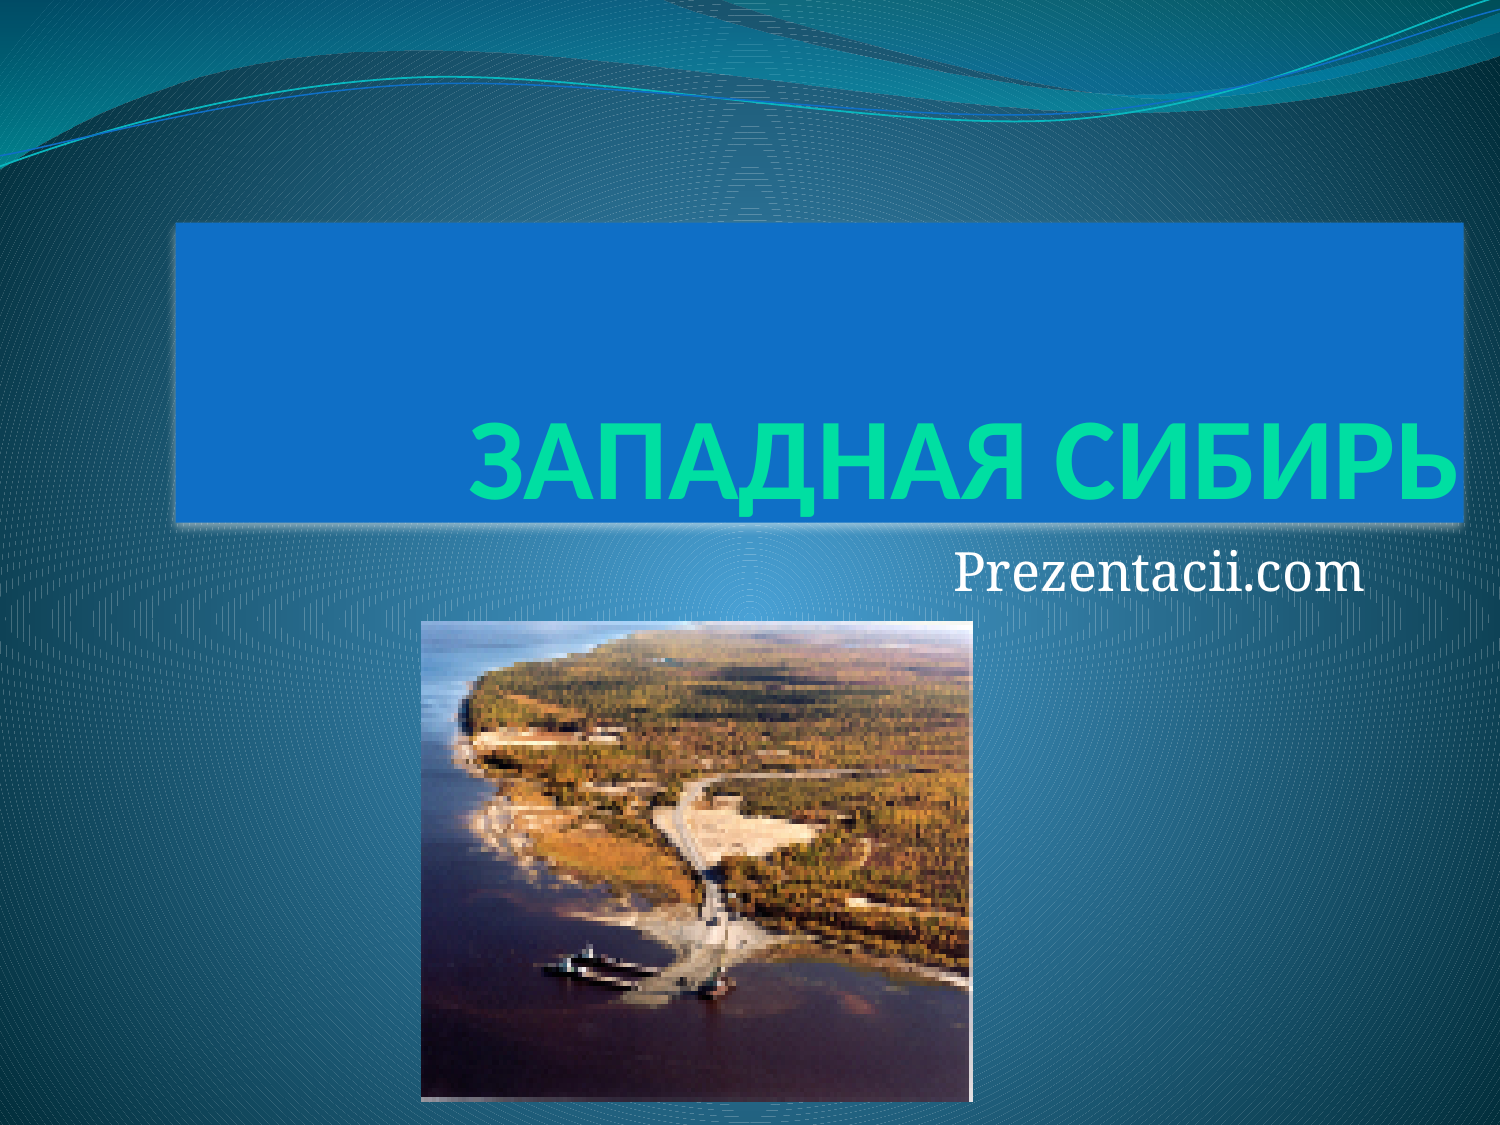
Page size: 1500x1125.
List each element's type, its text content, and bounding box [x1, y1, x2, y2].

picture [421, 620, 973, 1103]
title Западная Сибирь [173, 220, 1467, 526]
subtitle Prezentacii.com [87, 529, 1376, 818]
